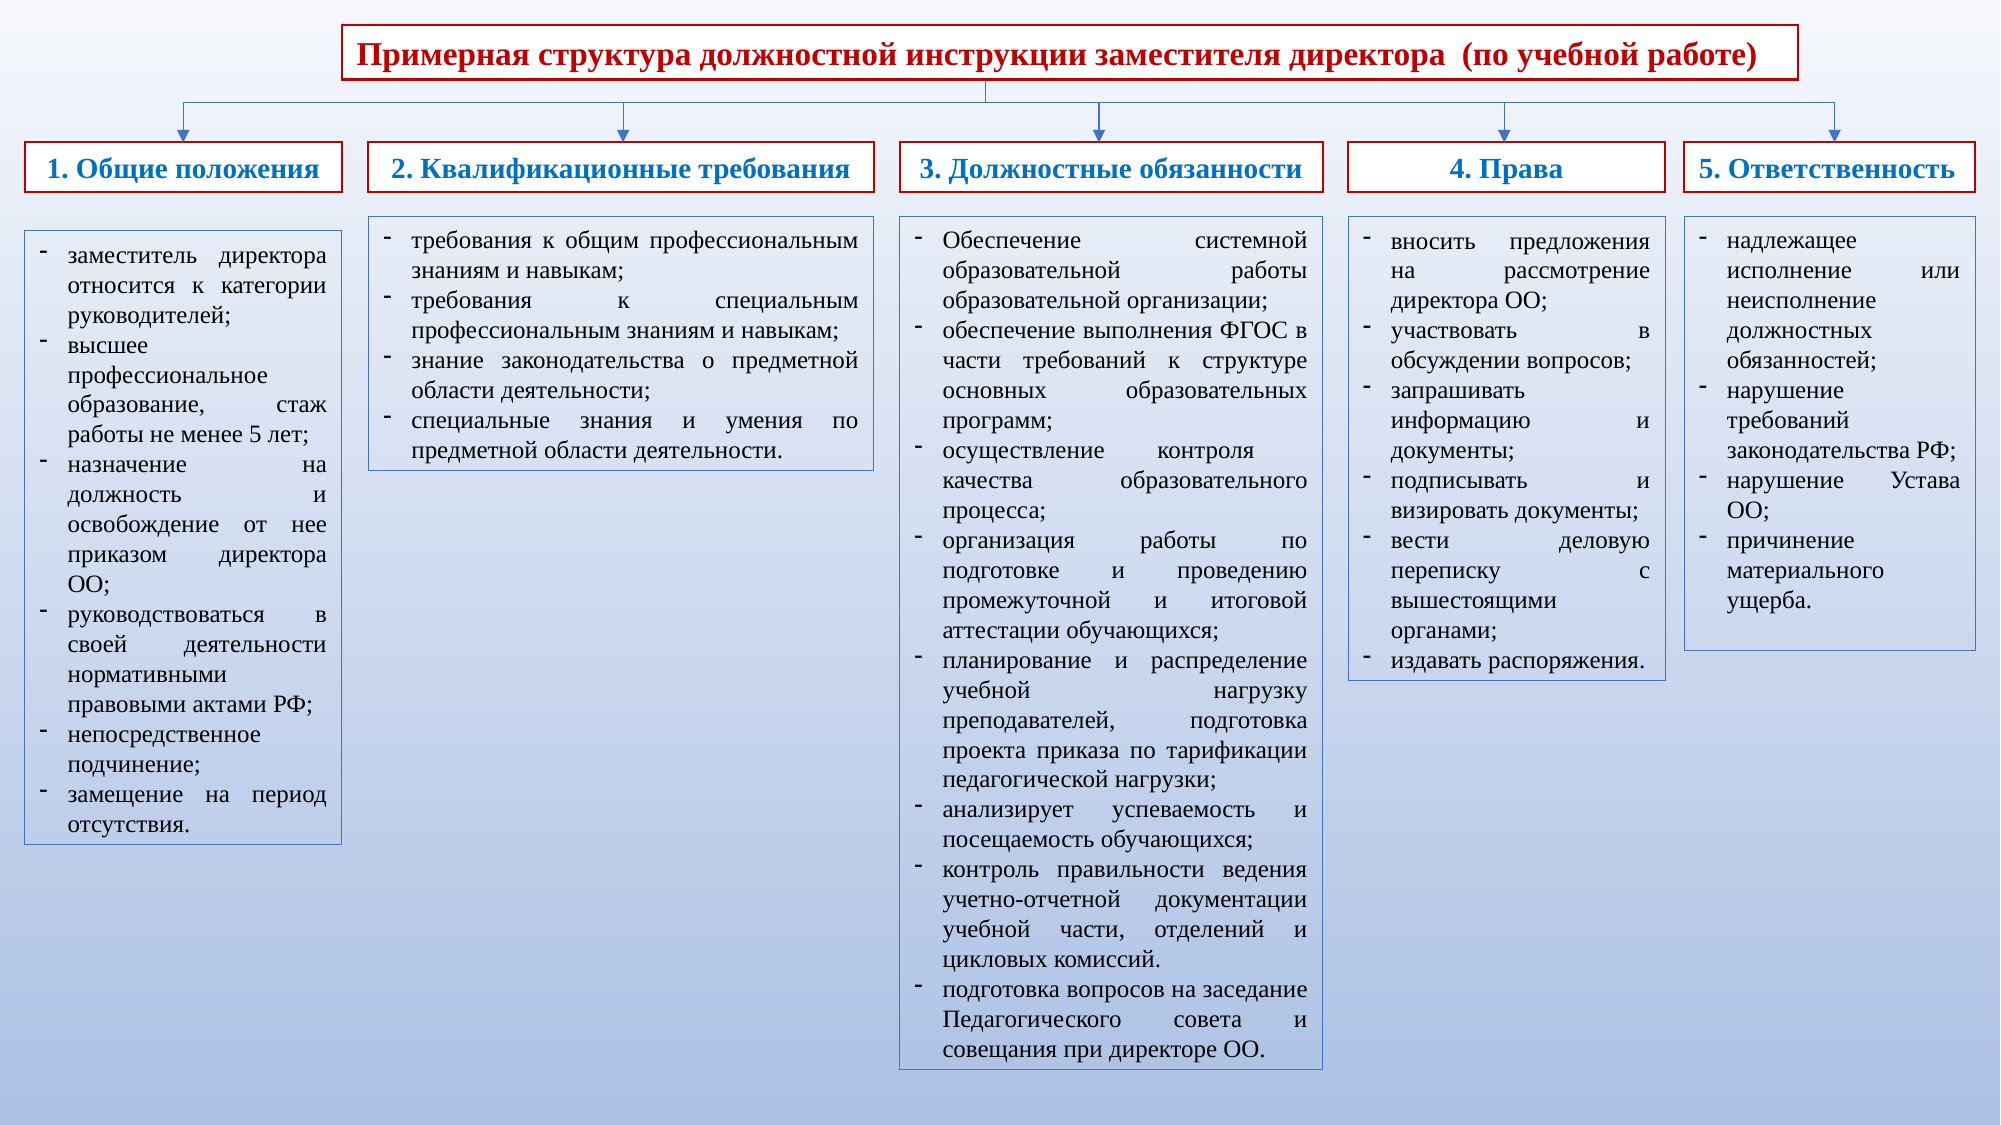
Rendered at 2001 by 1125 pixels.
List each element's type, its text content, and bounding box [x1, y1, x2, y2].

text_box 2. Квалификационные требования [367, 141, 875, 193]
text_box Обеспечение системной образовательной работы образовательной организации; обеспечение выполнения ФГОС в части требований к структуре основных образовательных программ; осуществление контроля качества образовательного процесса; организация работы по подготовке и проведению промежуточной и итоговой аттестации обучающихся; планирование и распределение учебной нагрузку преподавателей, подготовка проекта приказа по тарификации педагогической нагрузки; анализирует успеваемость и посещаемость обучающихся; контроль правильности ведения учетно-отчетной документации учебной части, отделений и цикловых комиссий. подготовка вопросов на заседание Педагогического совета и совещания при директоре ОО. [899, 216, 1323, 1070]
text_box 5. Ответственность [1683, 141, 1976, 193]
text_box 4. Права [1347, 141, 1666, 193]
text_box Примерная структура должностной инструкции заместителя директора (по учебной работе) [341, 24, 1799, 81]
text_box требования к общим профессиональным знаниям и навыкам; требования к специальным профессиональным знаниям и навыкам; знание законодательства о предметной области деятельности; специальные знания и умения по предметной области деятельности. [368, 216, 874, 471]
text_box вносить предложения на рассмотрение директора ОО; участвовать в обсуждении вопросов; запрашивать информацию и документы; подписывать и визировать документы; вести деловую переписку с вышестоящими органами; издавать распоряжения. [1348, 216, 1666, 681]
text_box 1. Общие положения [24, 141, 343, 193]
text_box 3. Должностные обязанности [899, 141, 1324, 193]
text_box заместитель директора относится к категории руководителей; высшее профессиональное образование, стаж работы не менее 5 лет; назначение на должность и освобождение от нее приказом директора ОО; руководствоваться в своей деятельности нормативными правовыми актами РФ; непосредственное подчинение; замещение на период отсутствия. [24, 230, 342, 845]
text_box надлежащее исполнение или неисполнение должностных обязанностей; нарушение требований законодательства РФ; нарушение Устава ОО; причинение материального ущерба. [1684, 216, 1976, 651]
